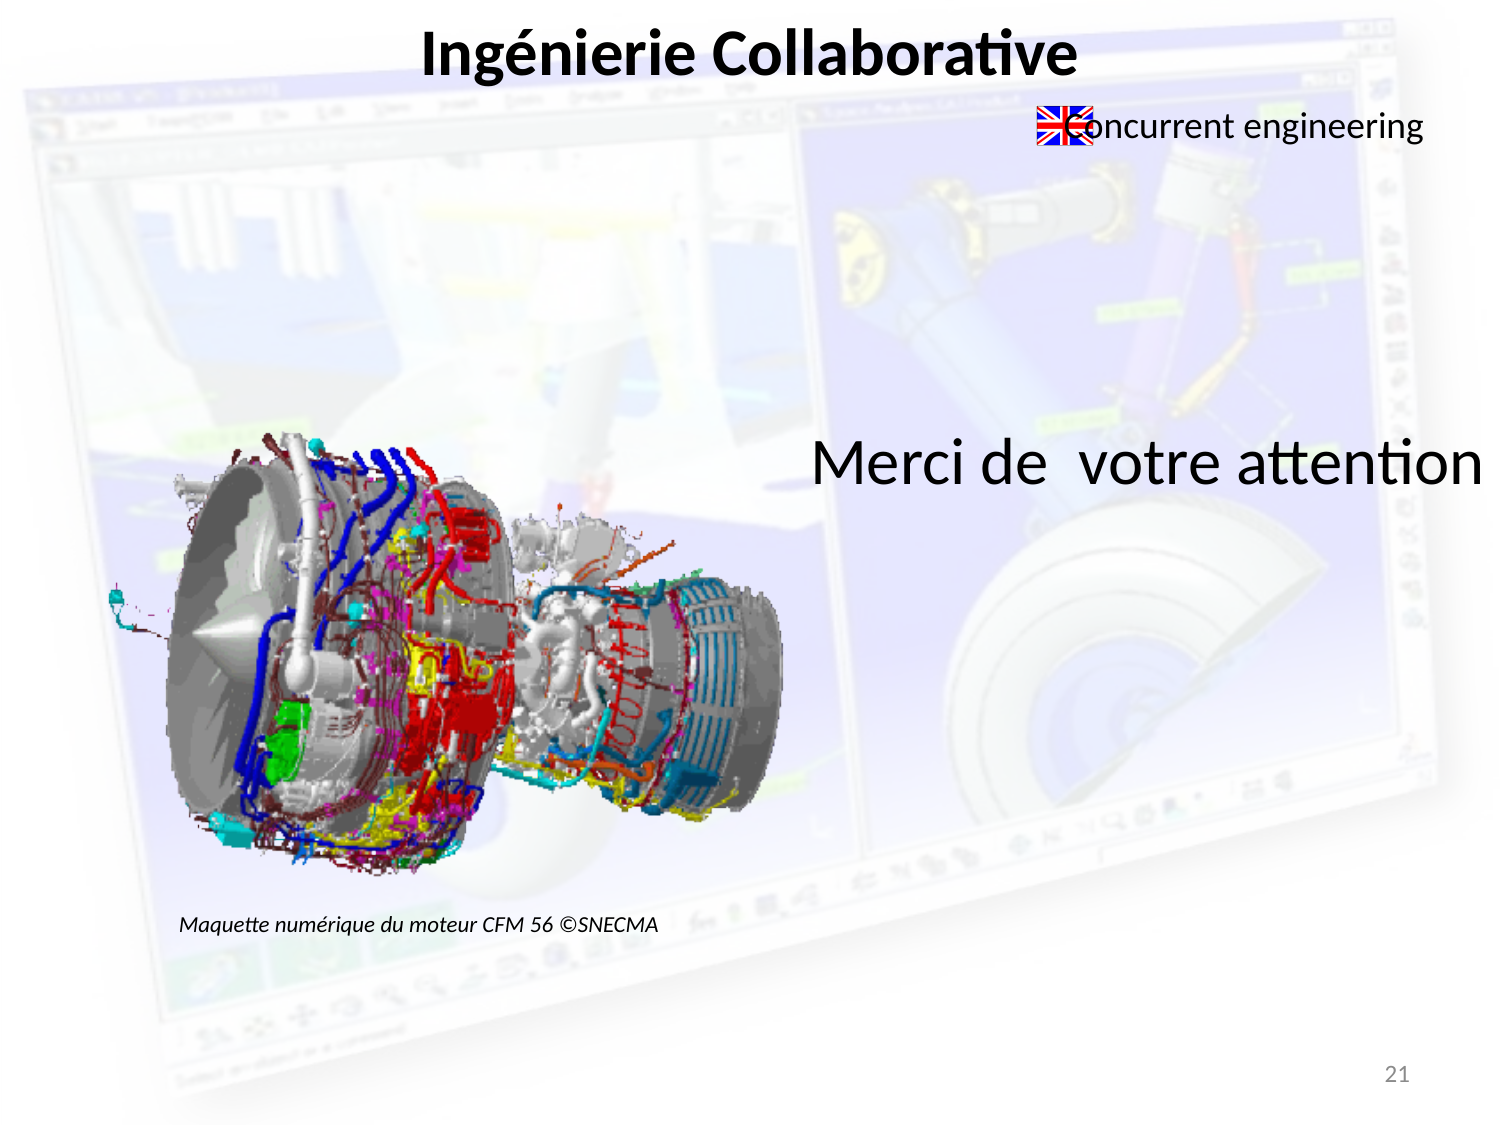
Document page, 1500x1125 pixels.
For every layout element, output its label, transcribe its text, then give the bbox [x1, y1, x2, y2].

picture [1036, 105, 1095, 147]
subtitle Merci de votre attention [805, 410, 1500, 698]
slide_number 21 [1074, 1042, 1425, 1103]
picture [93, 409, 805, 896]
text_box Ingénierie Collaborative [0, 1, 1500, 96]
text_box Maquette numérique du moteur CFM 56 ©SNECMA [163, 904, 797, 945]
text_box Concurrent engineering [1048, 94, 1440, 154]
